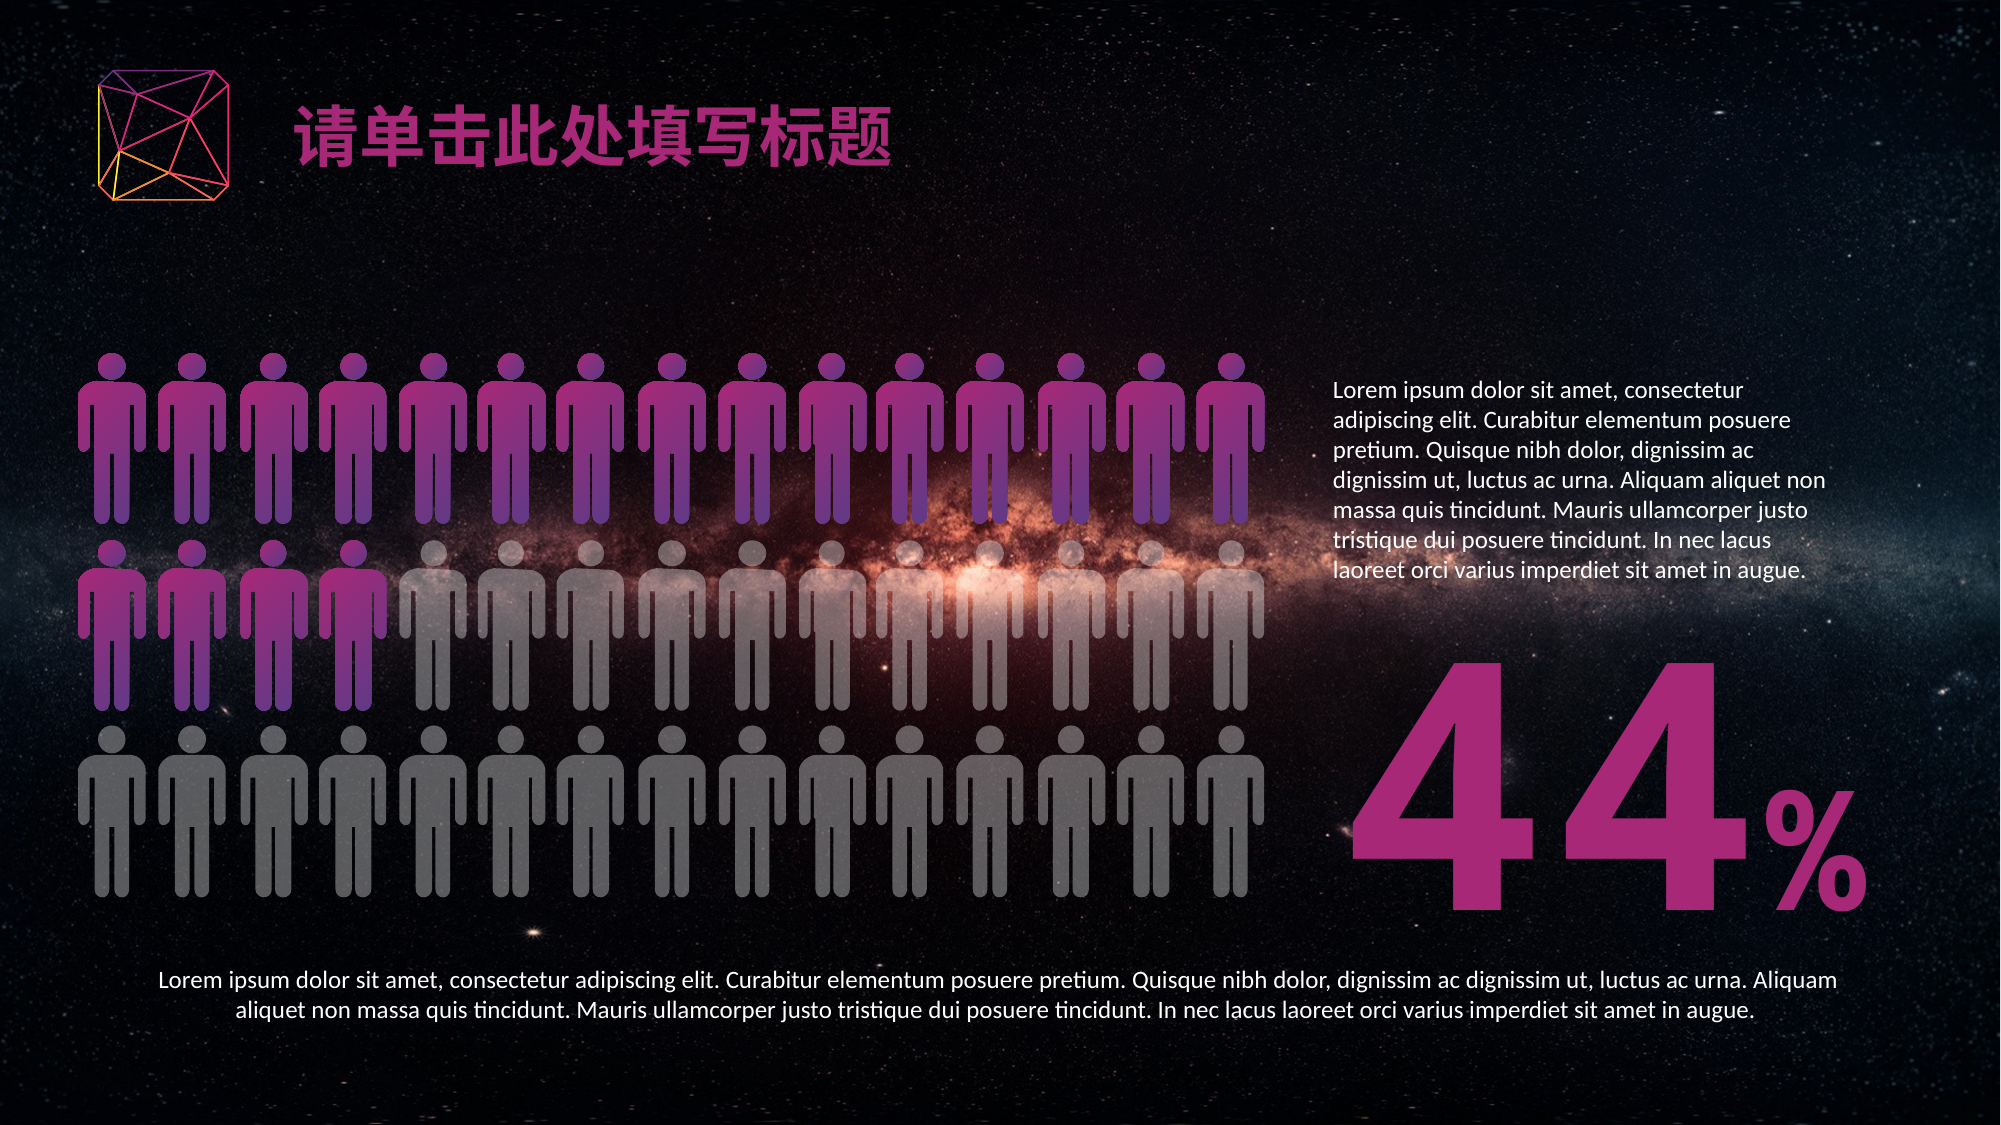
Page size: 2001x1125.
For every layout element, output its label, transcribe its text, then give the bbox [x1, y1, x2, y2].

text_box [98, 725, 126, 754]
text_box 请单击此处填写标题 [280, 88, 1347, 181]
text_box [477, 754, 546, 898]
text_box [956, 754, 1024, 898]
text_box [638, 754, 706, 898]
text_box [556, 754, 624, 898]
text_box [1218, 725, 1245, 754]
text_box [895, 725, 924, 754]
text_box [178, 725, 206, 754]
text_box [158, 754, 226, 898]
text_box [78, 353, 1264, 711]
text_box [876, 754, 944, 898]
text_box [399, 754, 467, 898]
text_box [319, 754, 387, 898]
text_box [1196, 754, 1265, 898]
text_box [658, 725, 686, 754]
text_box [718, 754, 786, 898]
text_box [420, 725, 447, 754]
text_box [497, 725, 524, 754]
text_box [799, 754, 867, 898]
text_box [577, 725, 605, 754]
text_box [340, 725, 367, 754]
text_box [260, 725, 287, 754]
text_box [738, 725, 767, 754]
text_box [1057, 725, 1085, 754]
text_box [818, 725, 845, 754]
text_box [240, 754, 308, 898]
picture [0, 0, 2001, 1125]
text_box [1138, 725, 1165, 754]
text_box [1038, 754, 1106, 898]
text_box [78, 754, 146, 898]
text_box 44% [1324, 557, 1882, 988]
text_box [975, 725, 1004, 754]
text_box [1116, 754, 1185, 898]
text_box Lorem ipsum dolor sit amet, consectetur adipiscing elit. Curabitur elementum posuere pretium. Quisque nibh dolor, dignissim ac dignissim ut, luctus ac urna. Aliquam aliquet non massa quis tincidunt. Mauris ullamcorper justo tristique dui posuere tincidunt. In nec lacus laoreet orci varius imperdiet sit amet in augue. [1317, 366, 1863, 500]
text_box Lorem ipsum dolor sit amet, consectetur adipiscing elit. Curabitur elementum posuere pretium. Quisque nibh dolor, dignissim ac dignissim ut, luctus ac urna. Aliquam aliquet non massa quis tincidunt. Mauris ullamcorper justo tristique dui posuere tincidunt. In nec lacus laoreet orci varius imperdiet sit amet in augue. [124, 955, 1876, 1090]
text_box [98, 70, 229, 200]
